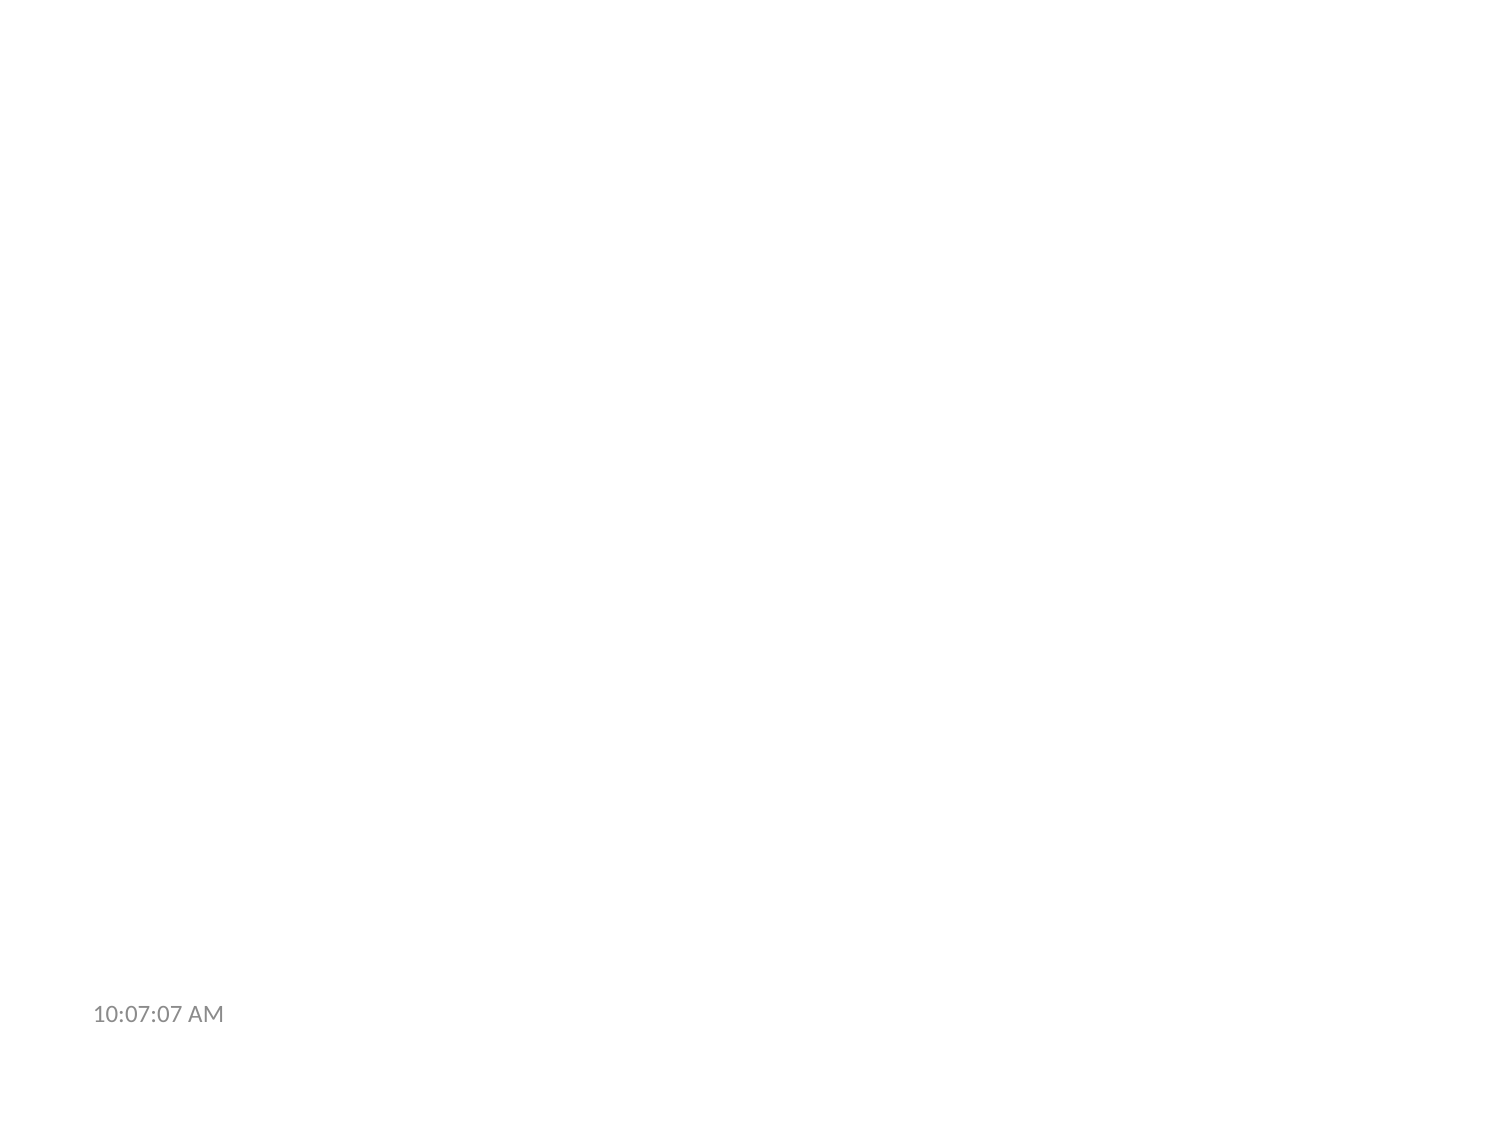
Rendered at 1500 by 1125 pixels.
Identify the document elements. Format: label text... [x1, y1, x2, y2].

text_box 3:35:09 PM [77, 982, 428, 1043]
